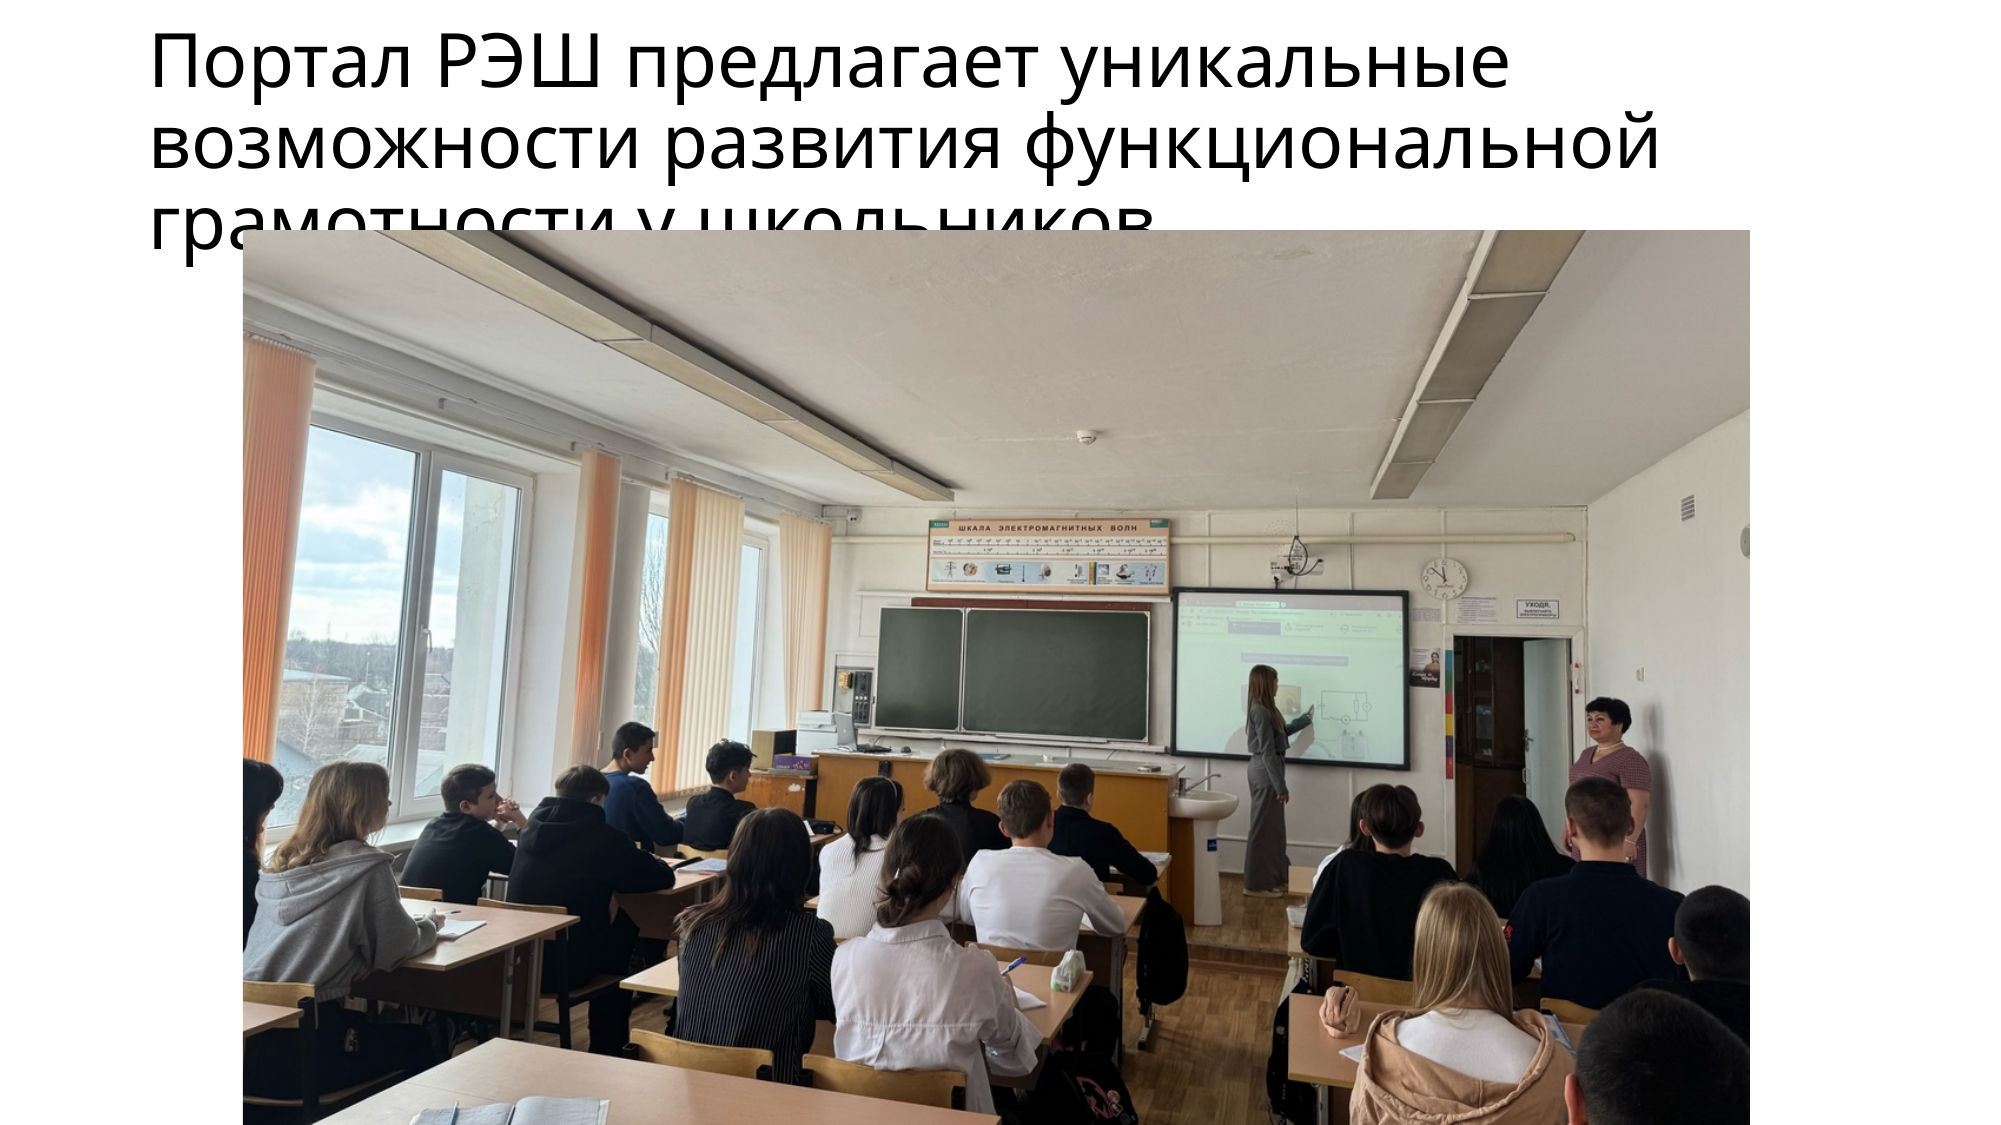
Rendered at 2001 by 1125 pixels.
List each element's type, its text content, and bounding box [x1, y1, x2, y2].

title Портал РЭШ предлагает уникальные возможности развития функциональной грамотности у школьников [133, 0, 1919, 338]
picture [242, 230, 1750, 1125]
